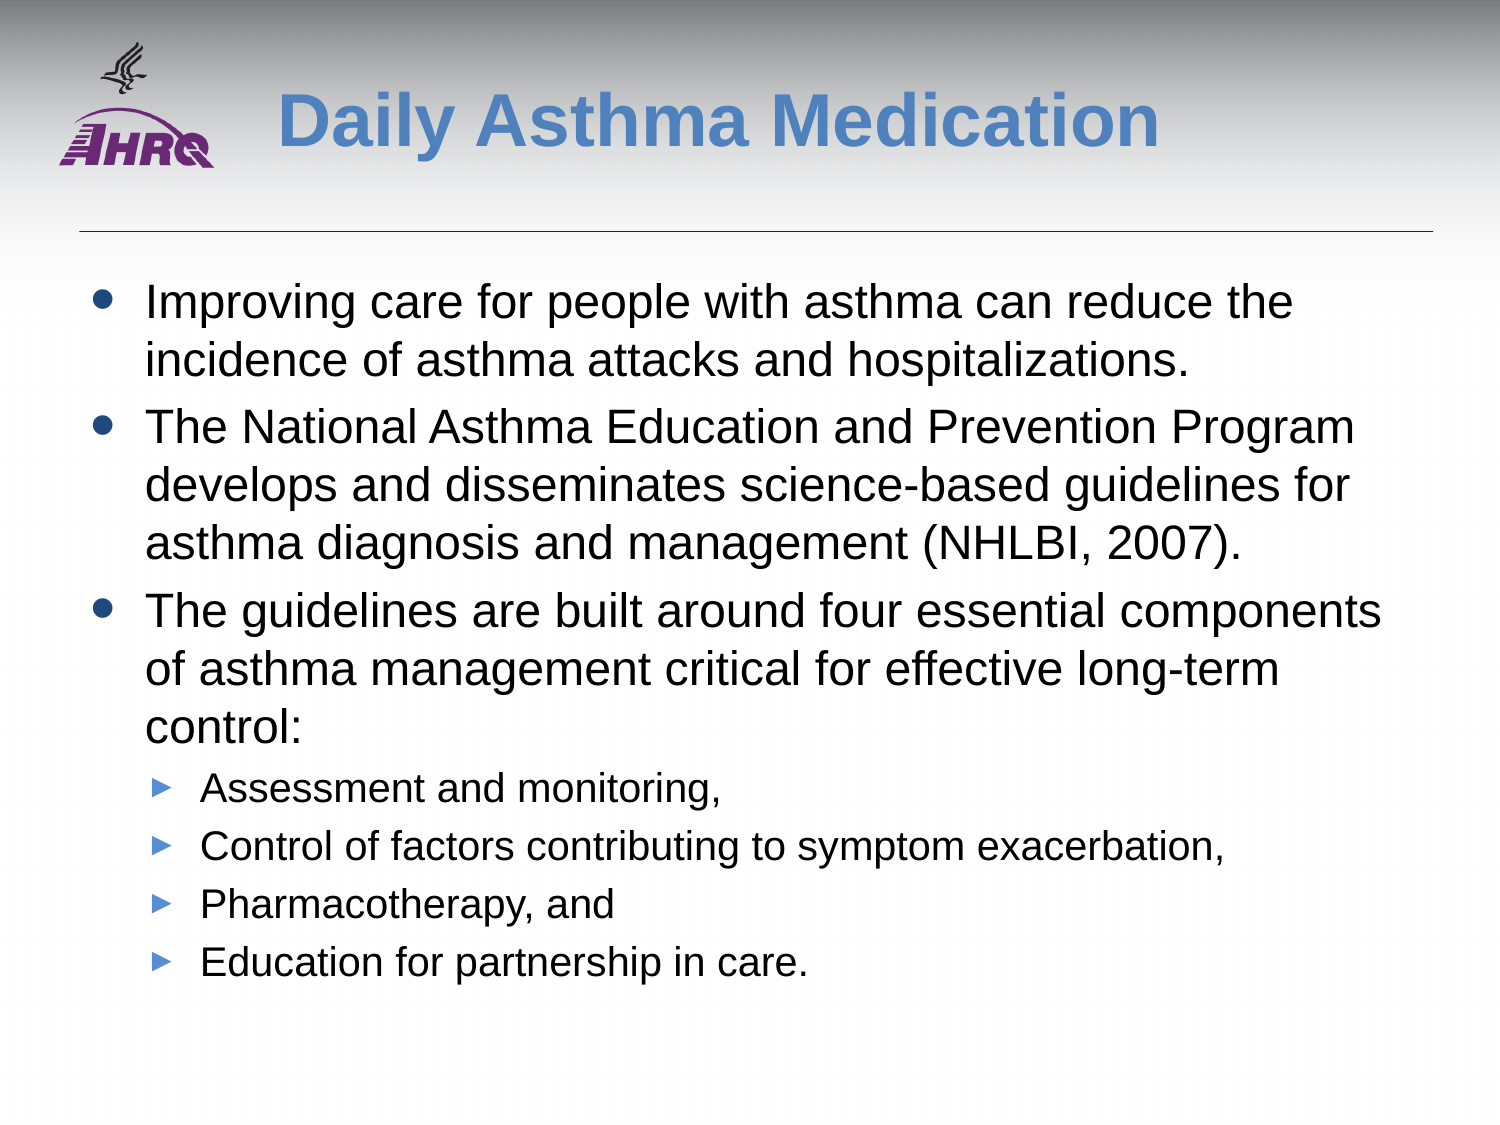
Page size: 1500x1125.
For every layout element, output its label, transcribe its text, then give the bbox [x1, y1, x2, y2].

list Improving care for people with asthma can reduce the incidence of asthma attacks and hospitalizations. The National Asthma Education and Prevention Program develops and disseminates science-based guidelines for asthma diagnosis and management (NHLBI, 2007). The guidelines are built around four essential components of asthma management critical for effective long-term control: Assessment and monitoring, Control of factors contributing to symptom exacerbation, Pharmacotherapy, and Education for partnership in care. [75, 262, 1425, 1005]
picture [0, 0, 1500, 1125]
title Daily Asthma Medication [262, 45, 1425, 188]
